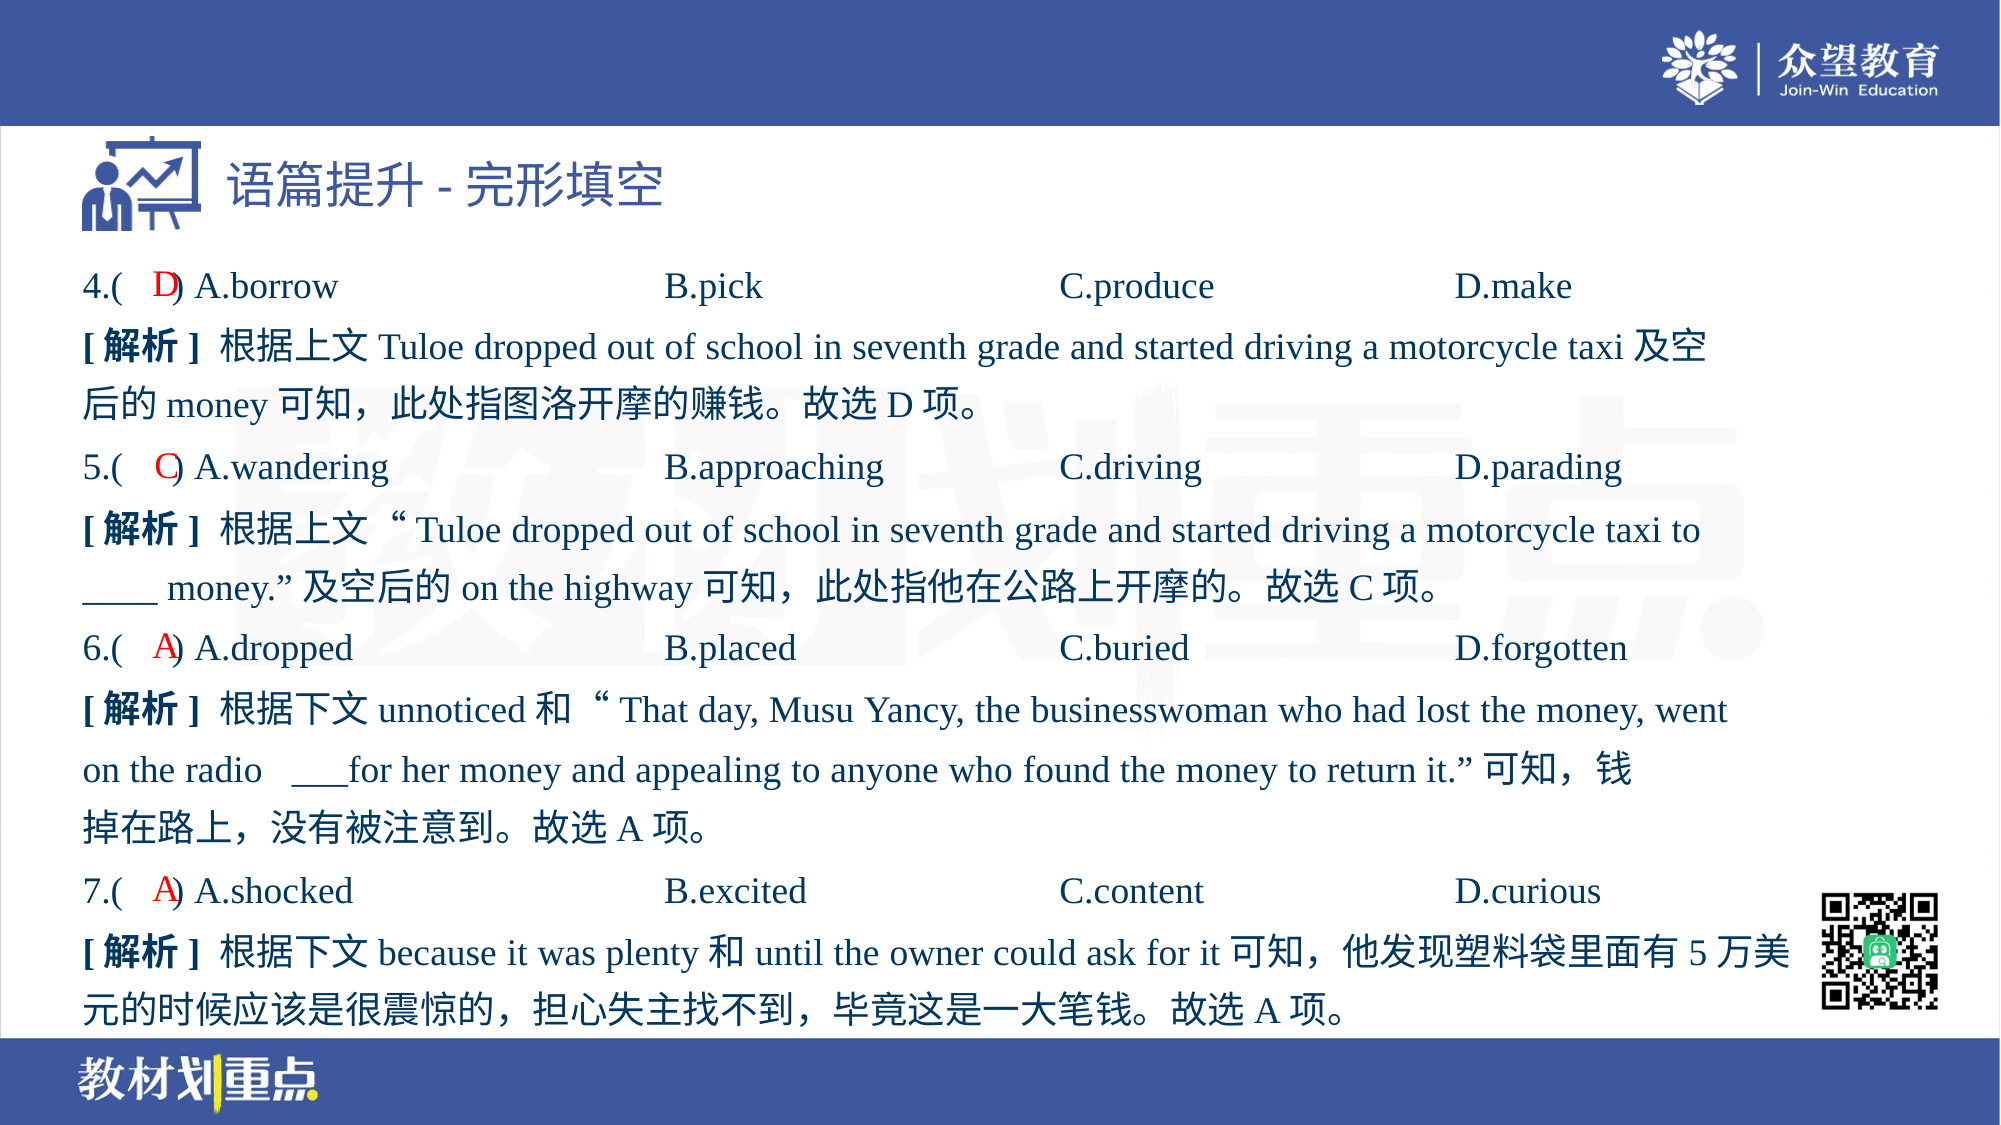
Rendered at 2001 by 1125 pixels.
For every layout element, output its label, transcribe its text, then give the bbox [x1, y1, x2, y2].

text_box D [138, 245, 193, 300]
text_box 5.( ) A.wandering B.approaching C.driving D.parading [82, 428, 1817, 482]
text_box [解析] 根据下文because it was plenty和until the owner could ask for it可知，他发现塑料袋里面有5万美 元的时候应该是很震惊的，担心失主找不到，毕竟这是一大笔钱。故选A项。 [82, 912, 1817, 1027]
text_box [解析] 根据下文unnoticed和“That day, Musu Yancy, the businesswoman who had lost the money, went on the radio ___for her money and appealing to anyone who found the money to return it.”可知，钱 掉在路上，没有被注意到。故选A项。 [82, 669, 1817, 844]
text_box [解析] 根据上文“Tuloe dropped out of school in seventh grade and started driving a motorcycle taxi to ____ money.”及空后的on the highway可知，此处指他在公路上开摩的。故选C项。 [82, 489, 1817, 603]
text_box 7.( ) A.shocked B.excited C.content D.curious [82, 852, 1817, 906]
text_box 6.( ) A.dropped B.placed C.buried D.forgotten [82, 609, 1817, 663]
text_box [解析] 根据上文Tuloe dropped out of school in seventh grade and started driving a motorcycle taxi及空 后的money可知，此处指图洛开摩的赚钱。故选D项。 [82, 306, 1817, 421]
text_box C [140, 427, 193, 481]
text_box A [138, 851, 193, 905]
text_box A [138, 607, 193, 662]
text_box 4.( ) A.borrow B.pick C.produce D.make [82, 247, 1817, 301]
picture [0, 0, 2000, 1125]
